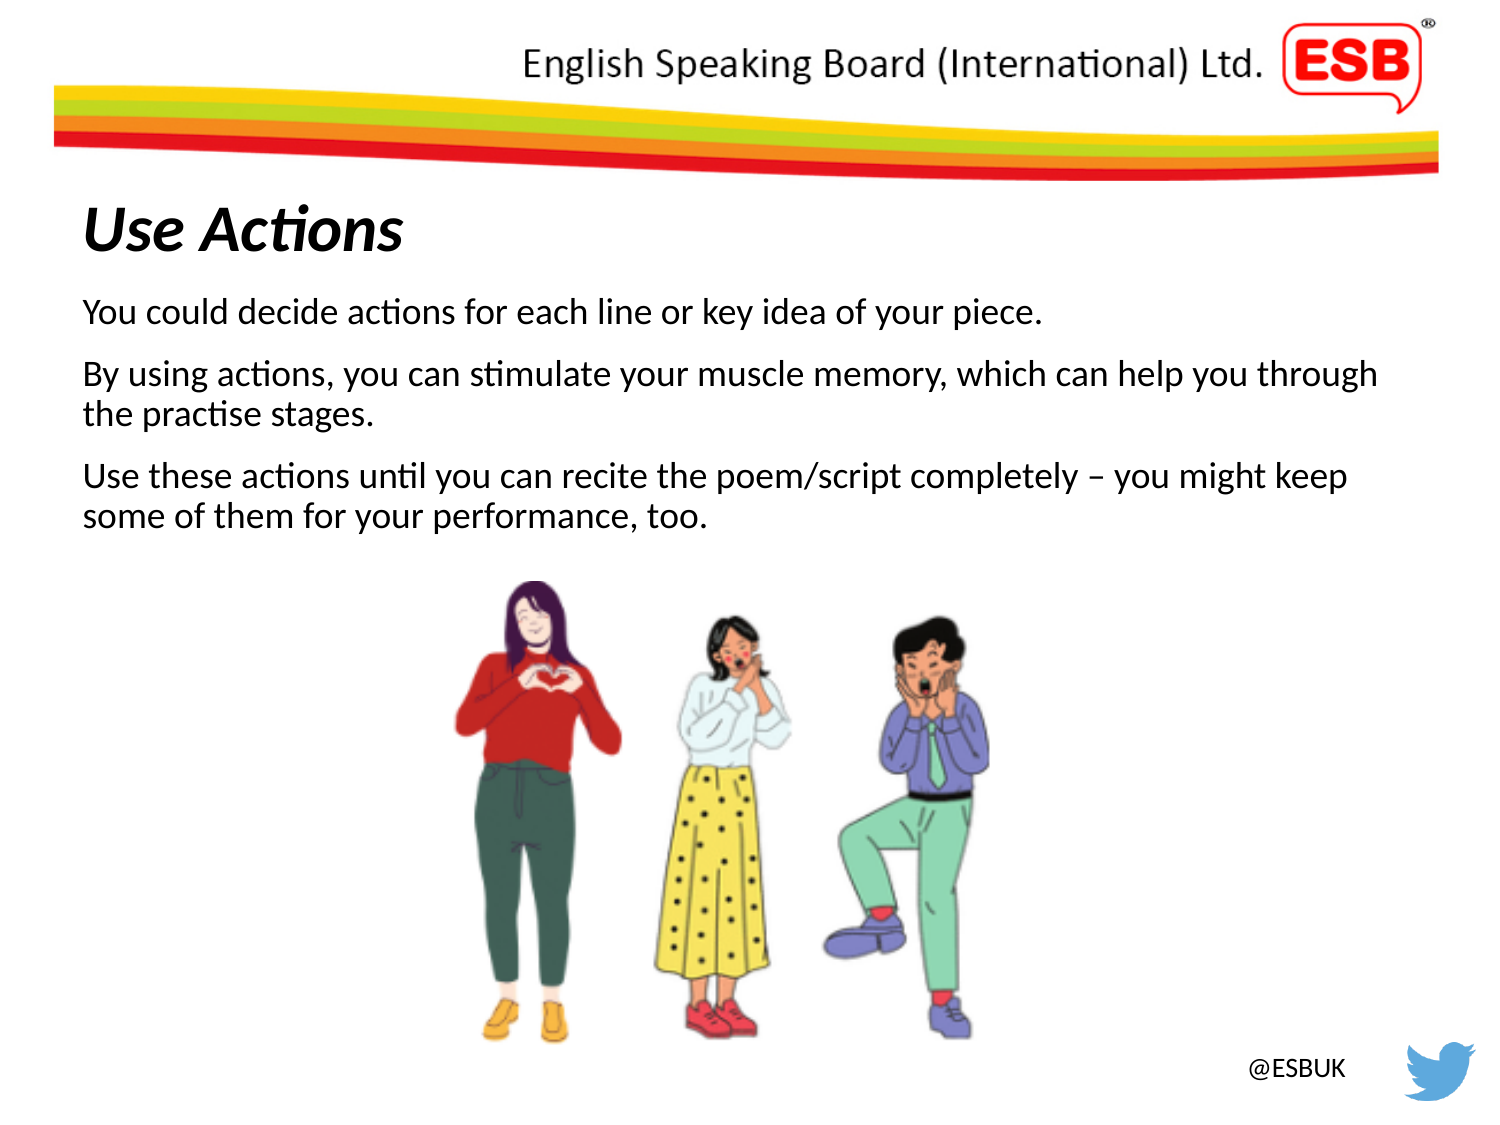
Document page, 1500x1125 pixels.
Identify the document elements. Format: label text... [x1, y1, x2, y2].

title Use Actions [67, 174, 1362, 285]
picture [1404, 1042, 1476, 1101]
picture [404, 581, 1045, 1067]
text_box You could decide actions for each line or key idea of your piece. By using actions, you can stimulate your muscle memory, which can help you through the practise stages. Use these actions until you can recite the poem/script completely – you might keep some of them for your performance, too. [67, 285, 1435, 618]
picture [0, 0, 1500, 189]
